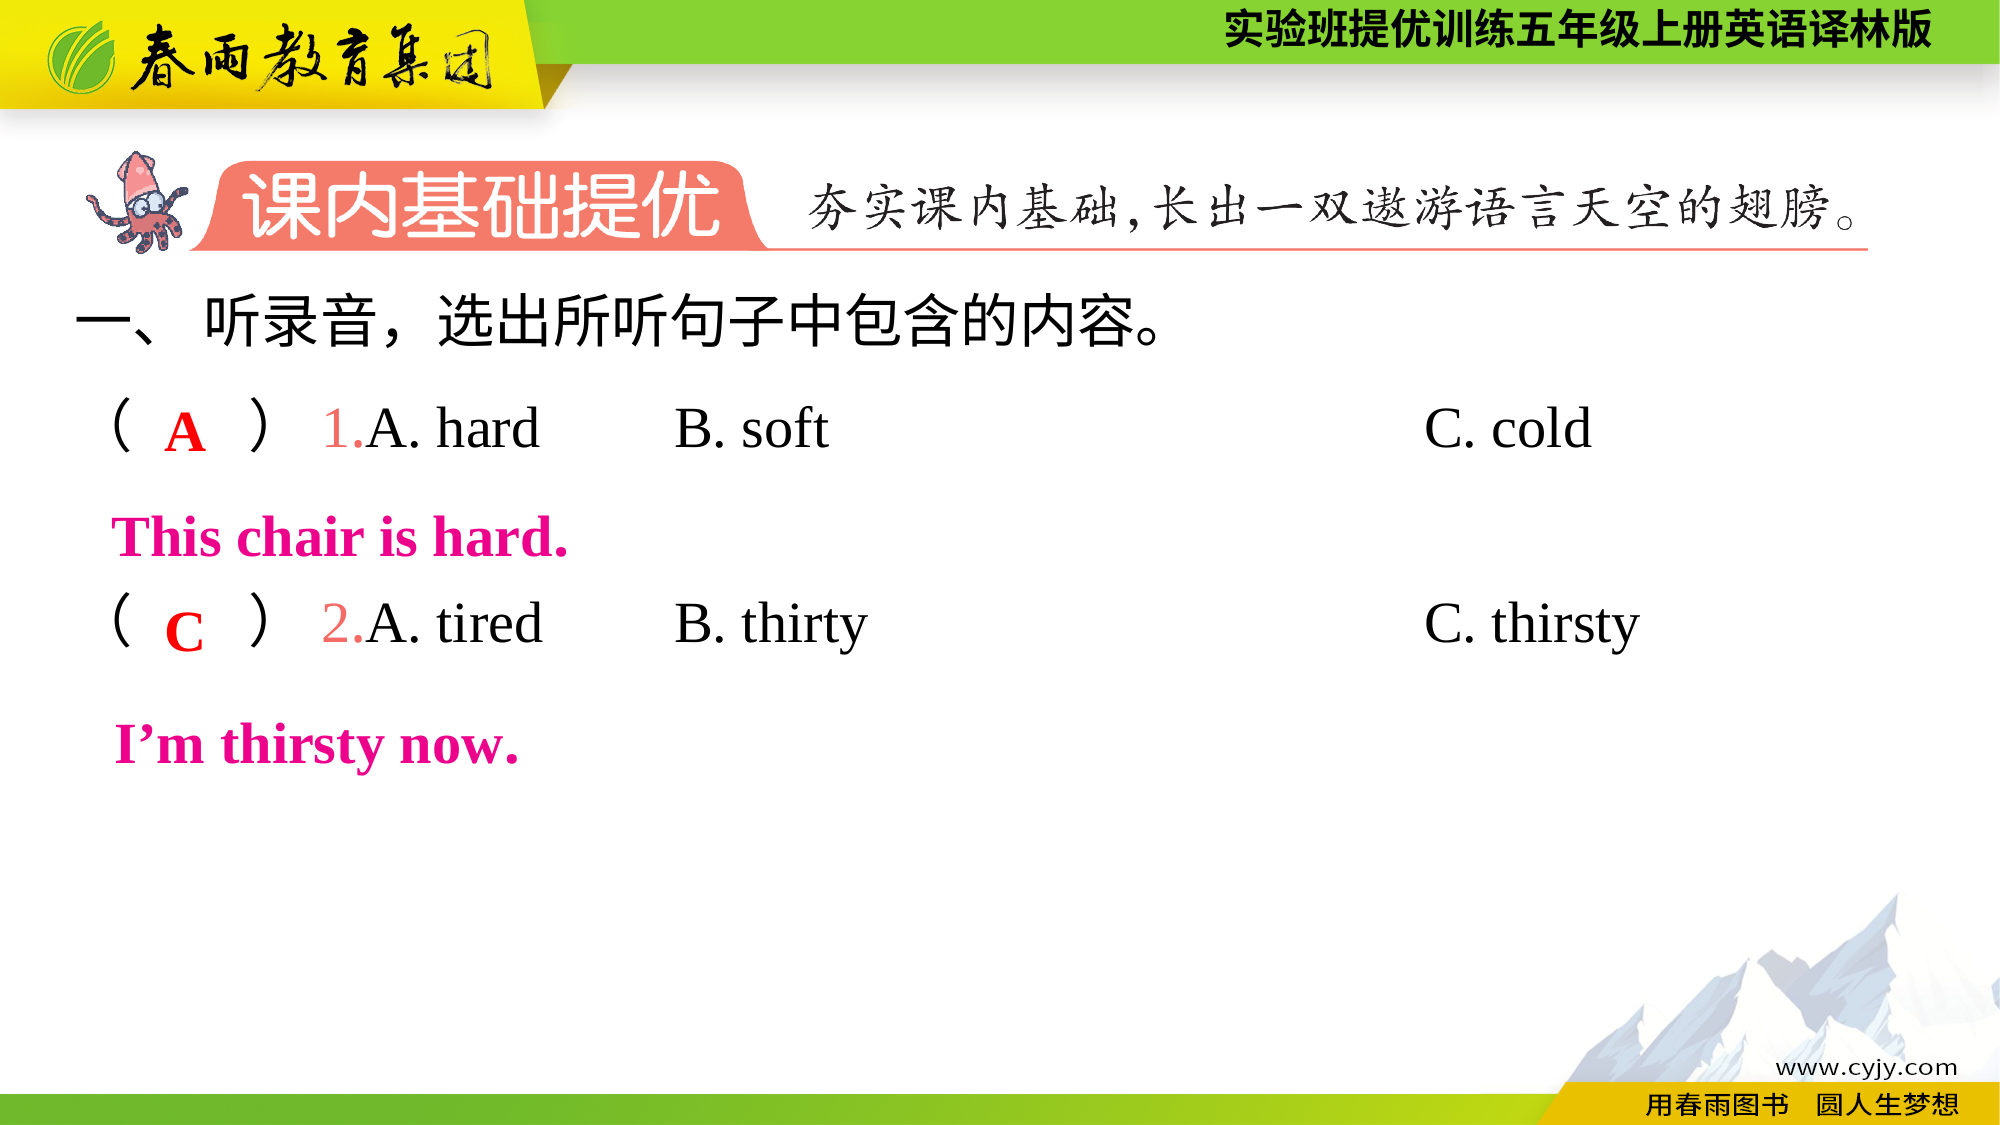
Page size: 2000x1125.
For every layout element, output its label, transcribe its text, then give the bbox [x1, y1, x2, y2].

list 一、 听录音，选出所听句子中包含的内容。 （ ）1.A. hard B. soft C. cold （ ）2.A. tired B. thirty C. thirsty [59, 122, 1944, 683]
picture [0, 0, 2000, 1125]
text_box A [149, 385, 222, 471]
text_box C [149, 586, 222, 671]
text_box I’m thirsty now. [100, 662, 536, 783]
text_box This chair is hard. [96, 456, 585, 576]
